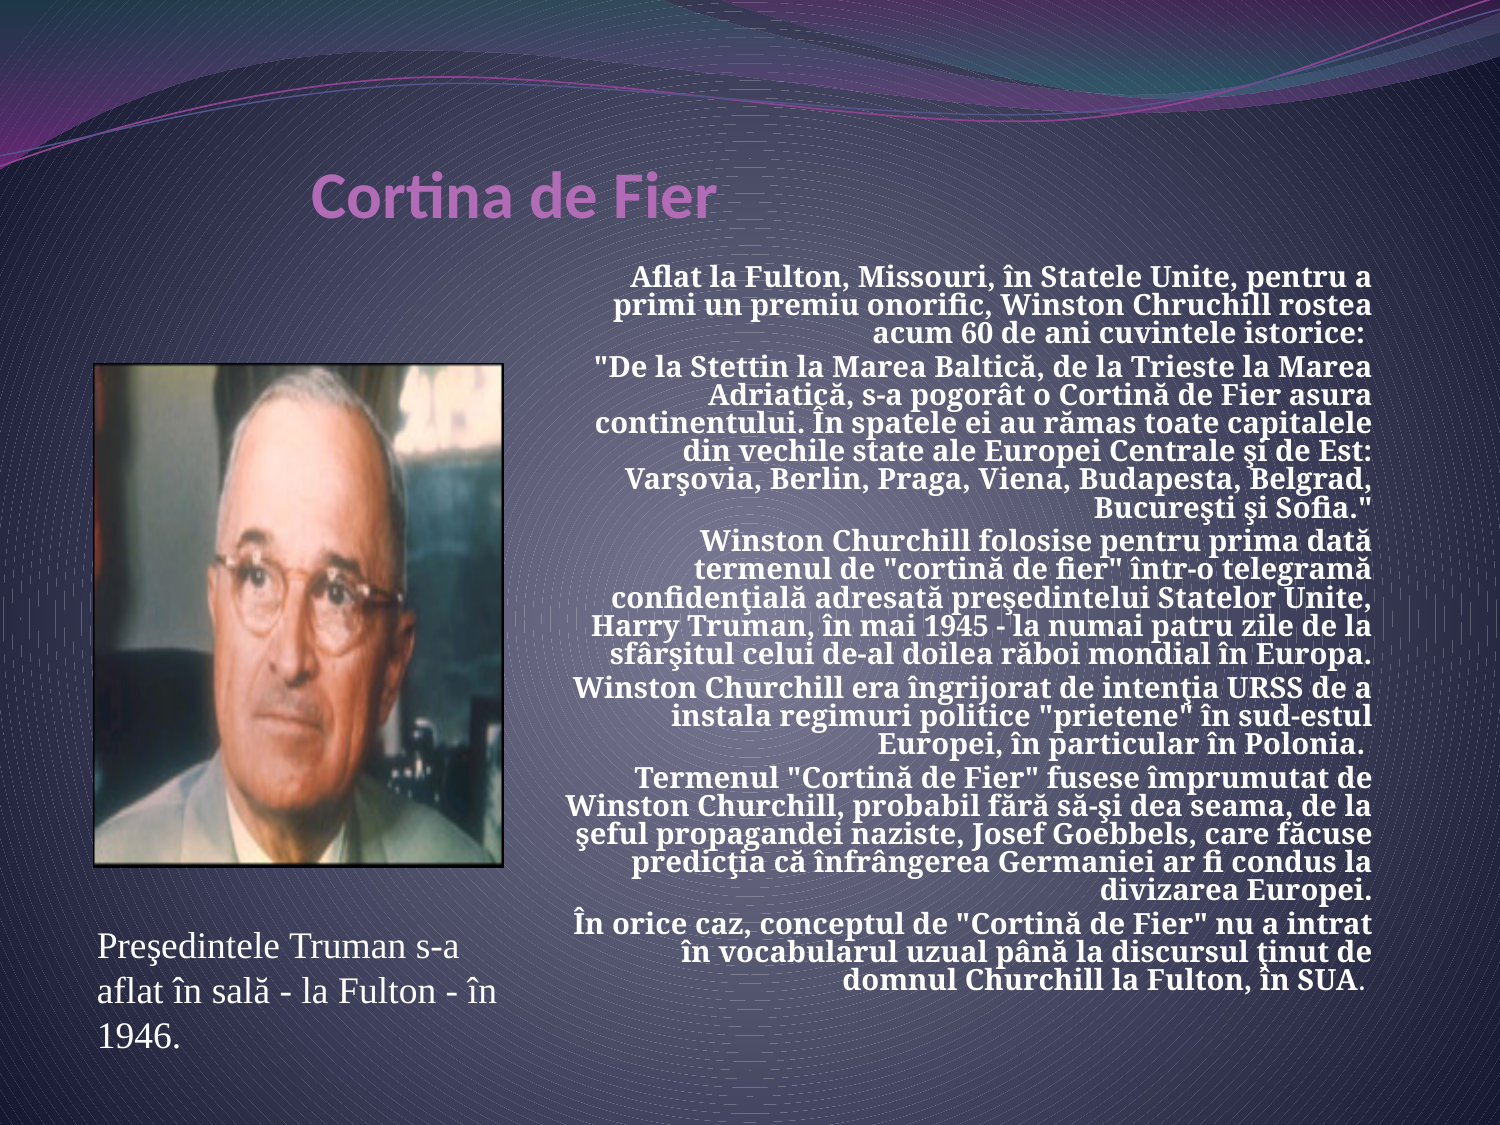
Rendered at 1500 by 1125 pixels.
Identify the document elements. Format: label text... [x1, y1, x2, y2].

picture [93, 363, 505, 868]
text_box Preşedintele Truman s-a aflat în sală - la Fulton - în 1946. [82, 913, 528, 1064]
subtitle Aflat la Fulton, Missouri, în Statele Unite, pentru a primi un premiu onorific, Winston Chruchill rostea acum 60 de ani cuvintele istorice: "De la Stettin la Marea Baltică, de la Trieste la Marea Adriatică, s-a pogorât o Cortină de Fier asura continentului. În spatele ei au rămas toate capitalele din vechile state ale Europei Centrale şi de Est: Varşovia, Berlin, Praga, Viena, Budapesta, Belgrad, Bucureşti şi Sofia." Winston Churchill folosise pentru prima dată termenul de "cortină de fier" într-o telegramă confidenţială adresată preşedintelui Statelor Unite, Harry Truman, în mai 1945 - la numai patru zile de la sfârşitul celui de-al doilea răboi mondial în Europa. Winston Churchill era îngrijorat de intenţia URSS de a instala regimuri politice "prietene" în sud-estul Europei, în particular în Polonia. Termenul "Cortină de Fier" fusese împrumutat de Winston Churchill, probabil fără să-şi dea seama, de la şeful propagandei naziste, Josef Goebbels, care făcuse predicţia că înfrângerea Germaniei ar fi condus la divizarea Europei. În orice caz, conceptul de "Cortină de Fier" nu a intrat în vocabularul uzual până la discursul ţinut de domnul Churchill la Fulton, în SUA. [562, 257, 1377, 1079]
title Cortina de Fier [46, 105, 722, 233]
